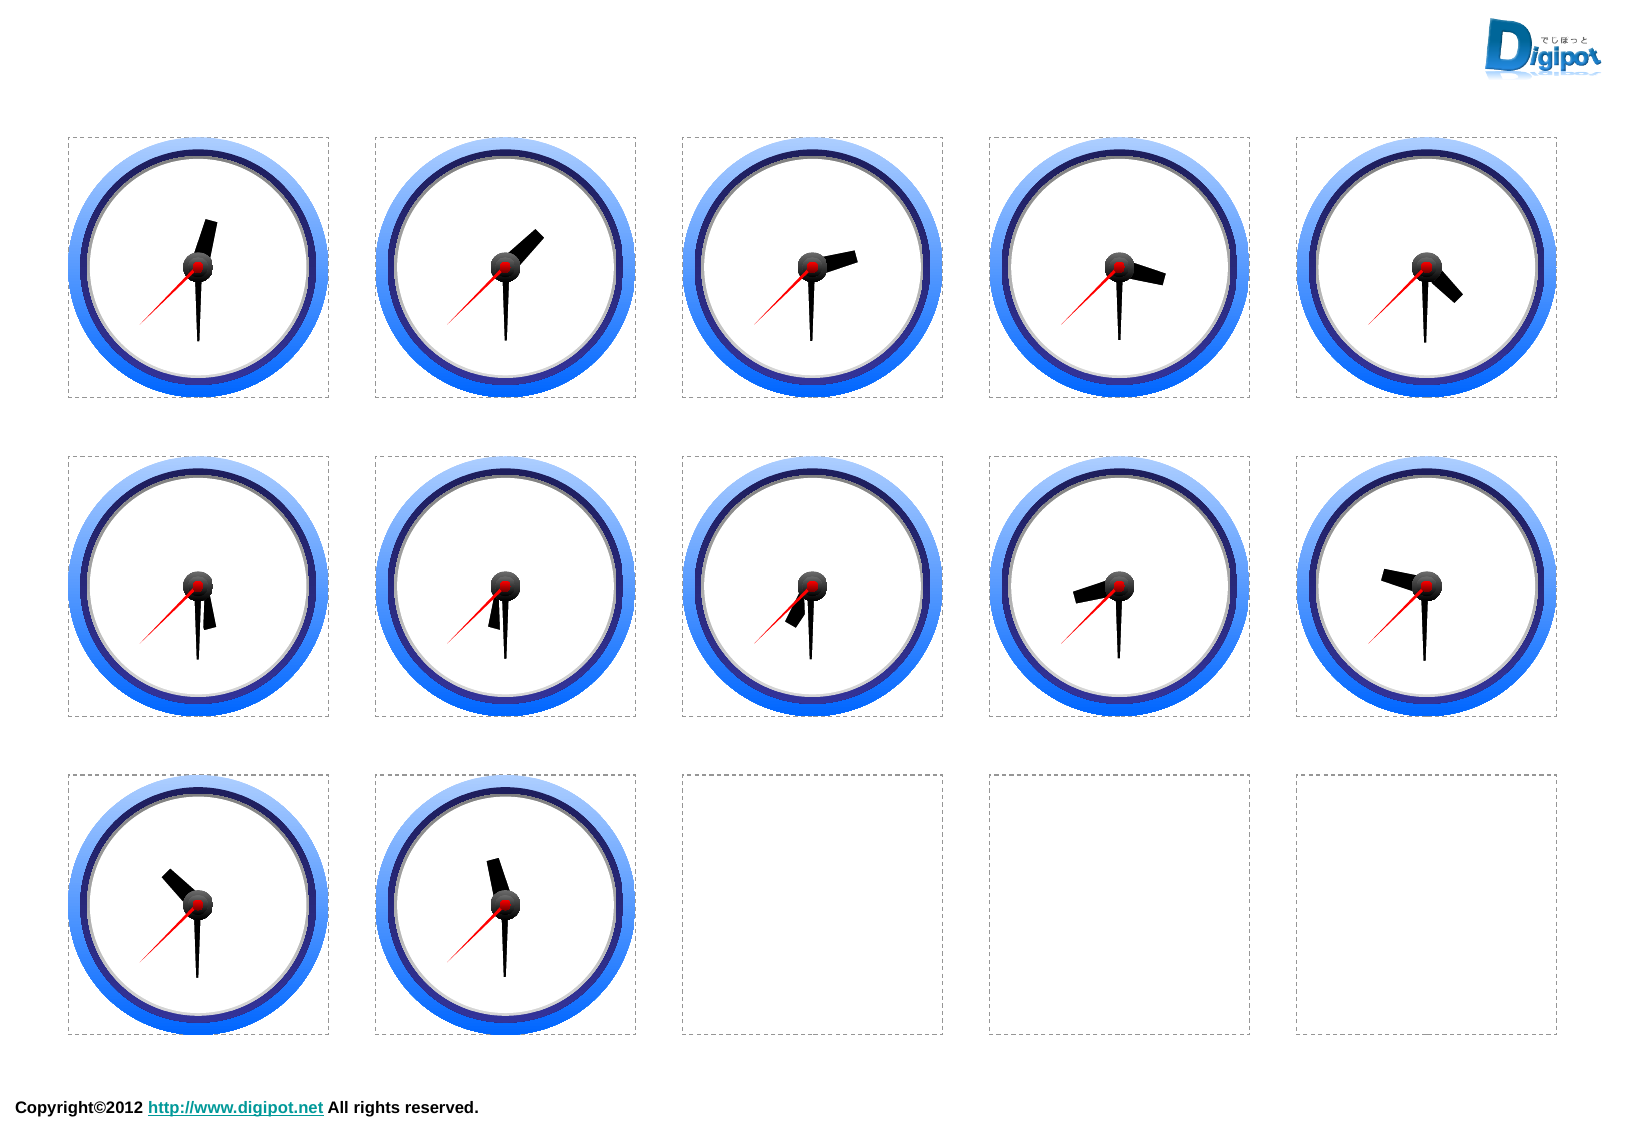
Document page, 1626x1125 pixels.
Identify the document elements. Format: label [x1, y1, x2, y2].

text_box [989, 456, 1250, 717]
text_box [68, 774, 329, 1035]
text_box [682, 456, 943, 717]
text_box [989, 137, 1250, 398]
text_box [375, 456, 636, 717]
text_box [1296, 137, 1557, 398]
text_box [1296, 456, 1557, 717]
text_box [682, 137, 943, 398]
text_box [68, 137, 329, 398]
text_box [68, 456, 329, 717]
text_box [375, 137, 636, 398]
text_box [375, 774, 636, 1035]
picture [1485, 18, 1602, 82]
